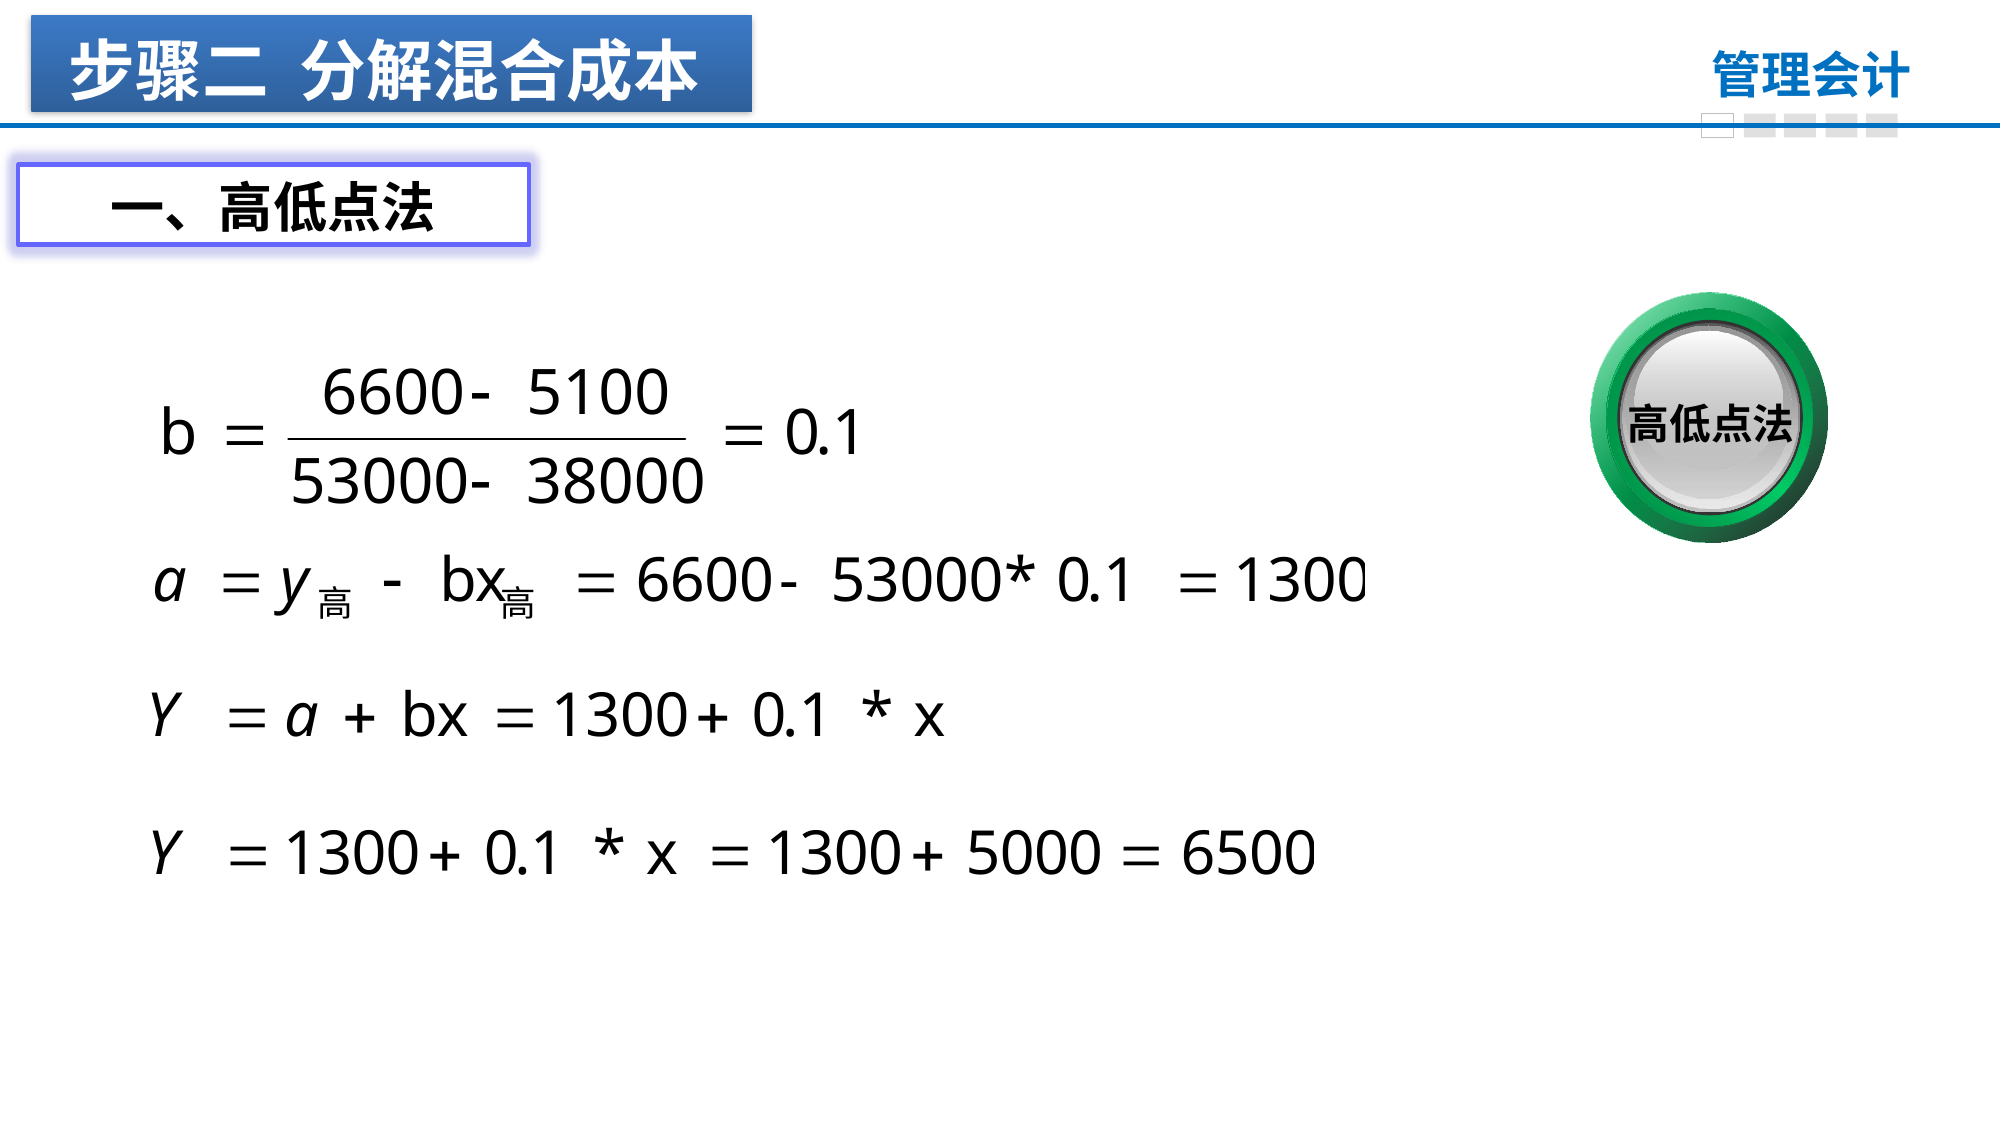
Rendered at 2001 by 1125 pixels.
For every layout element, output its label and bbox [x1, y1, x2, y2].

text_box [146, 349, 1366, 632]
text_box [0, 136, 552, 273]
text_box [145, 680, 953, 747]
text_box [31, 14, 753, 118]
text_box [146, 818, 1315, 885]
text_box [1590, 292, 1829, 543]
